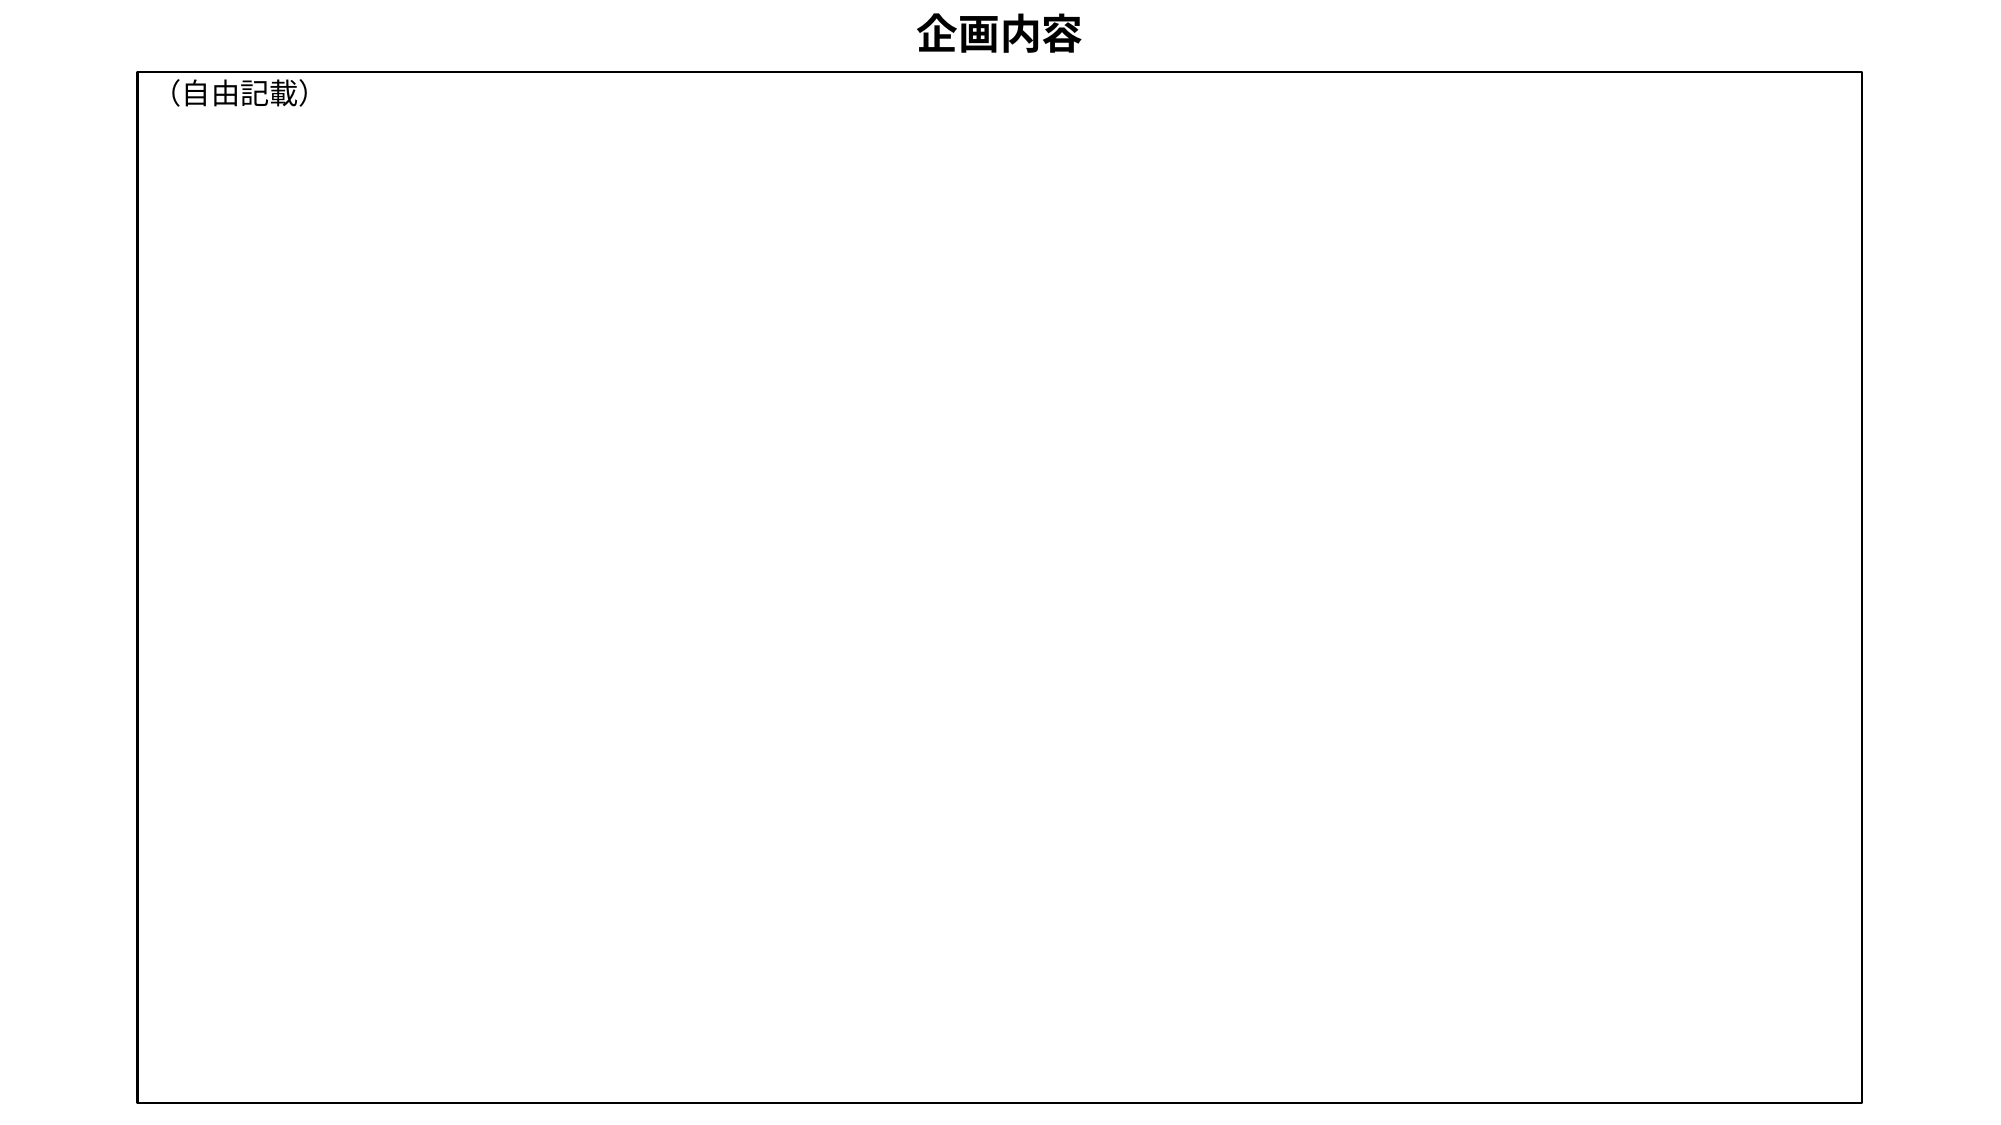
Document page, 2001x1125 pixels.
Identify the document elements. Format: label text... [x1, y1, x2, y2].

title 企画内容 [137, 0, 1863, 71]
list （自由記載） [137, 71, 1863, 1104]
